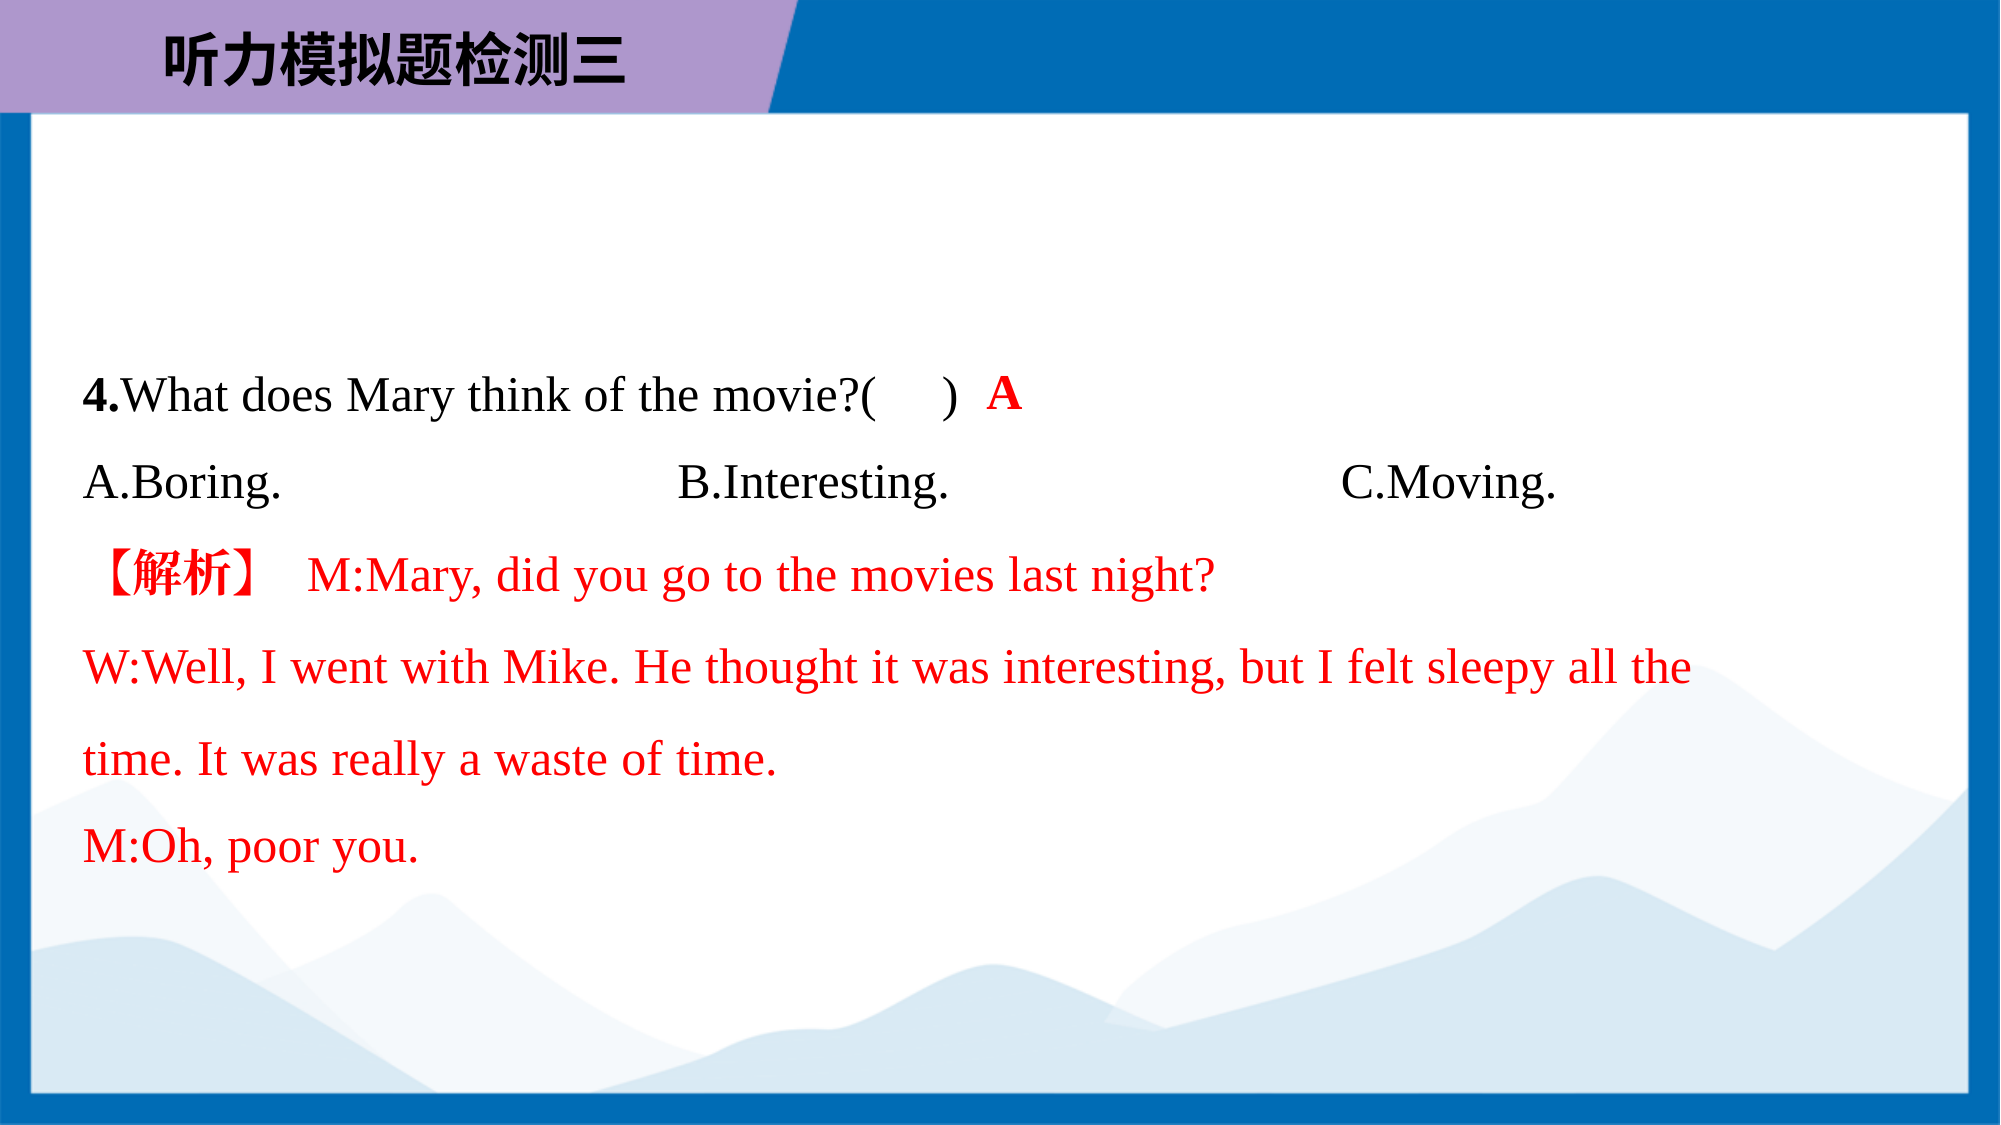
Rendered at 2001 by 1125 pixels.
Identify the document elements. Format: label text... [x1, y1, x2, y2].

text_box 【解析】 M:Mary, did you go to the movies last night? W:Well, I went with Mike. He thought it was interesting, but I felt sleepy all the time. It was really a waste of time. M:Oh, poor you. [82, 510, 1917, 863]
text_box A [968, 332, 1041, 411]
picture [0, 0, 2000, 1125]
text_box 4.What does Mary think of the movie?( ) [82, 333, 1917, 412]
text_box A.Boring. B.Interesting. C.Moving. [82, 421, 1917, 500]
